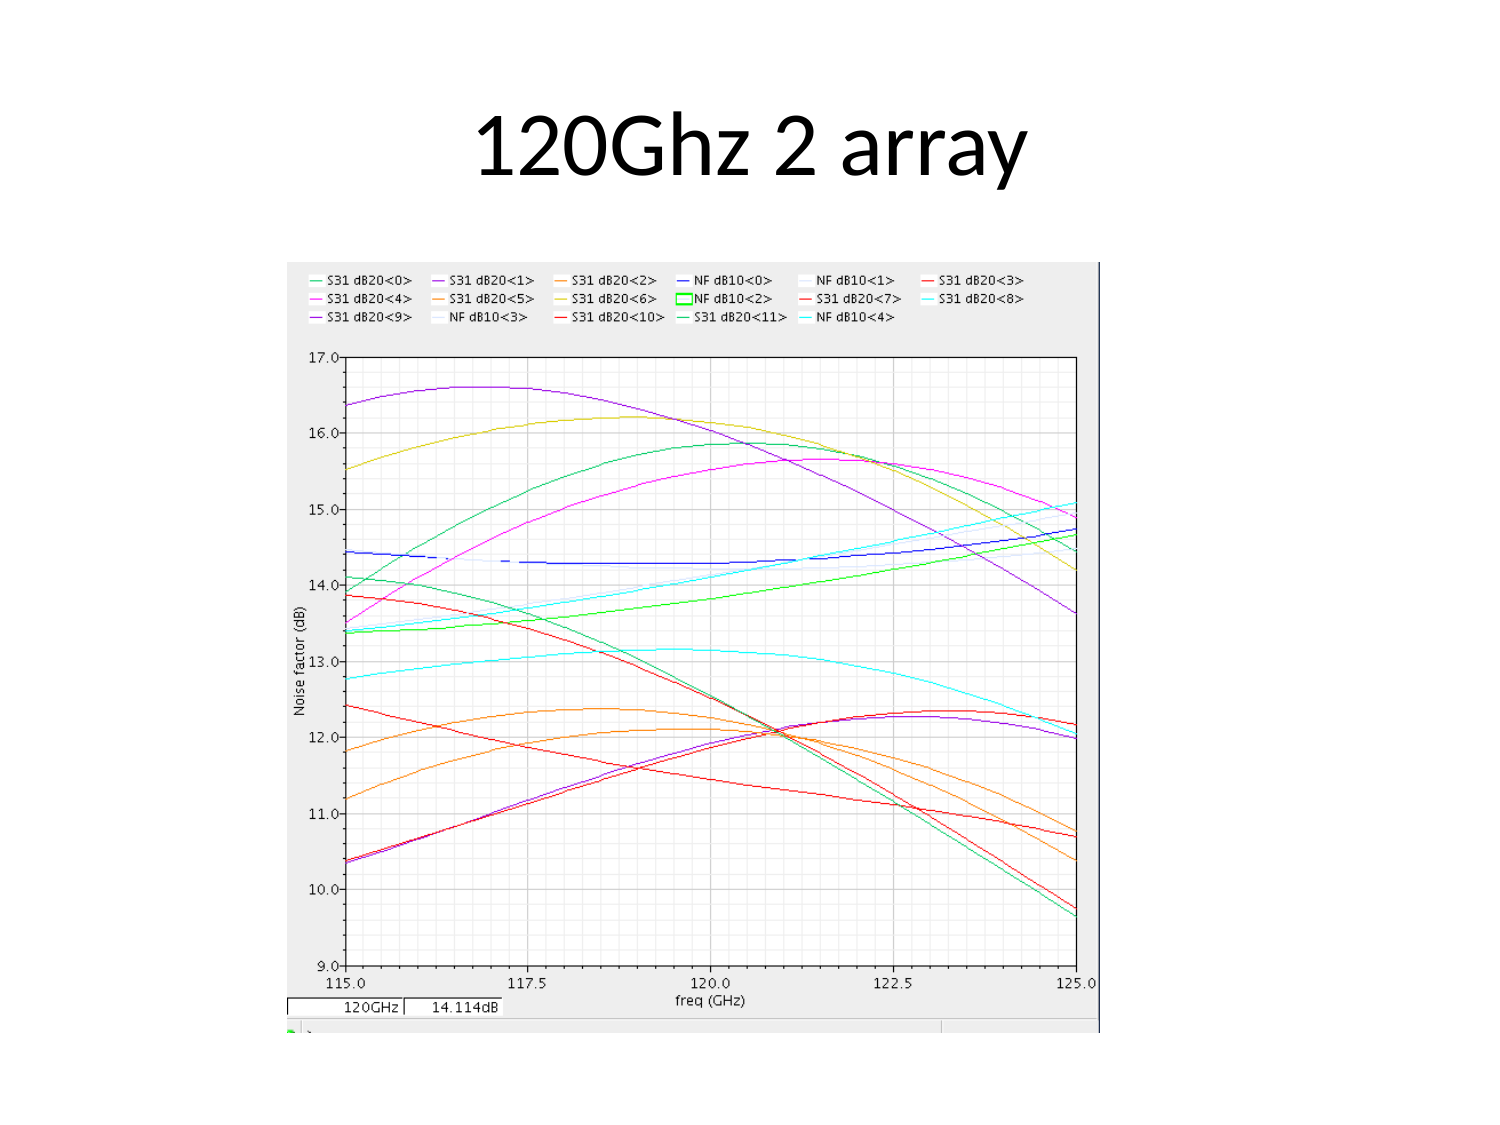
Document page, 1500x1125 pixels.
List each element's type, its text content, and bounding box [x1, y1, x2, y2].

title 120Ghz 2 array [75, 45, 1425, 233]
picture [287, 262, 1101, 1033]
